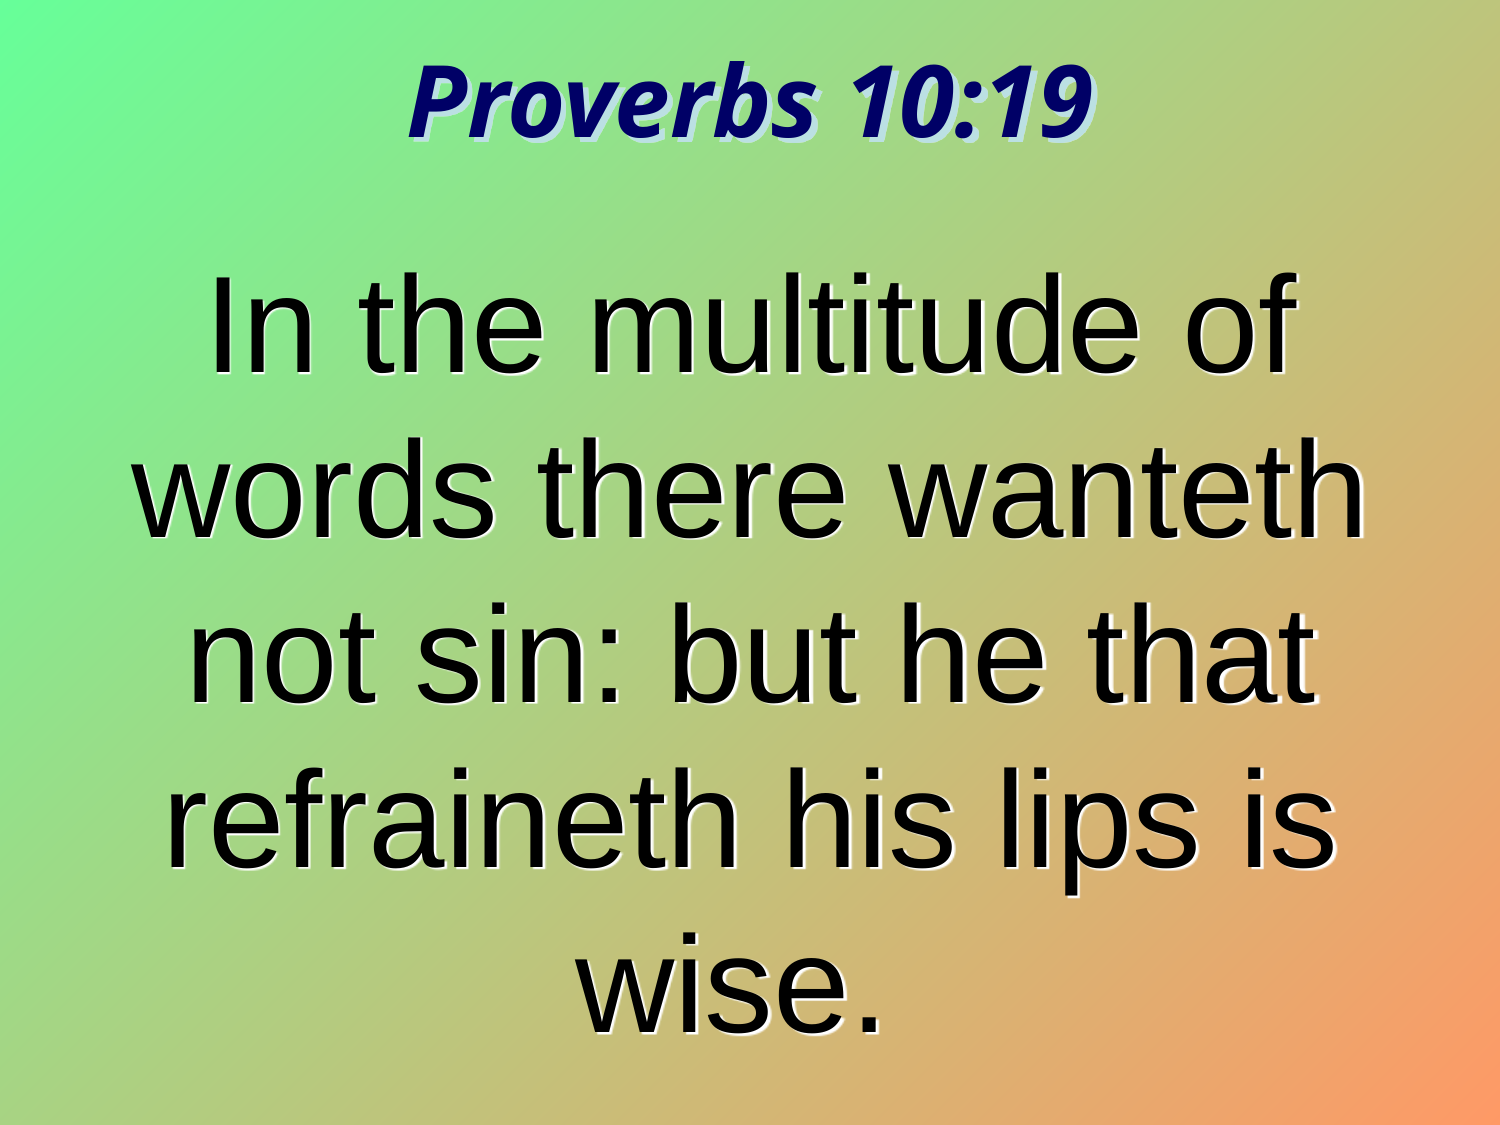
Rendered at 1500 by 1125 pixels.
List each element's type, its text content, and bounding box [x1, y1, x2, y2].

text_box Proverbs 10:19 [0, 29, 1500, 165]
text_box In the multitude of words there wanteth not sin: but he that refraineth his lips is wise. [53, 227, 1449, 1068]
